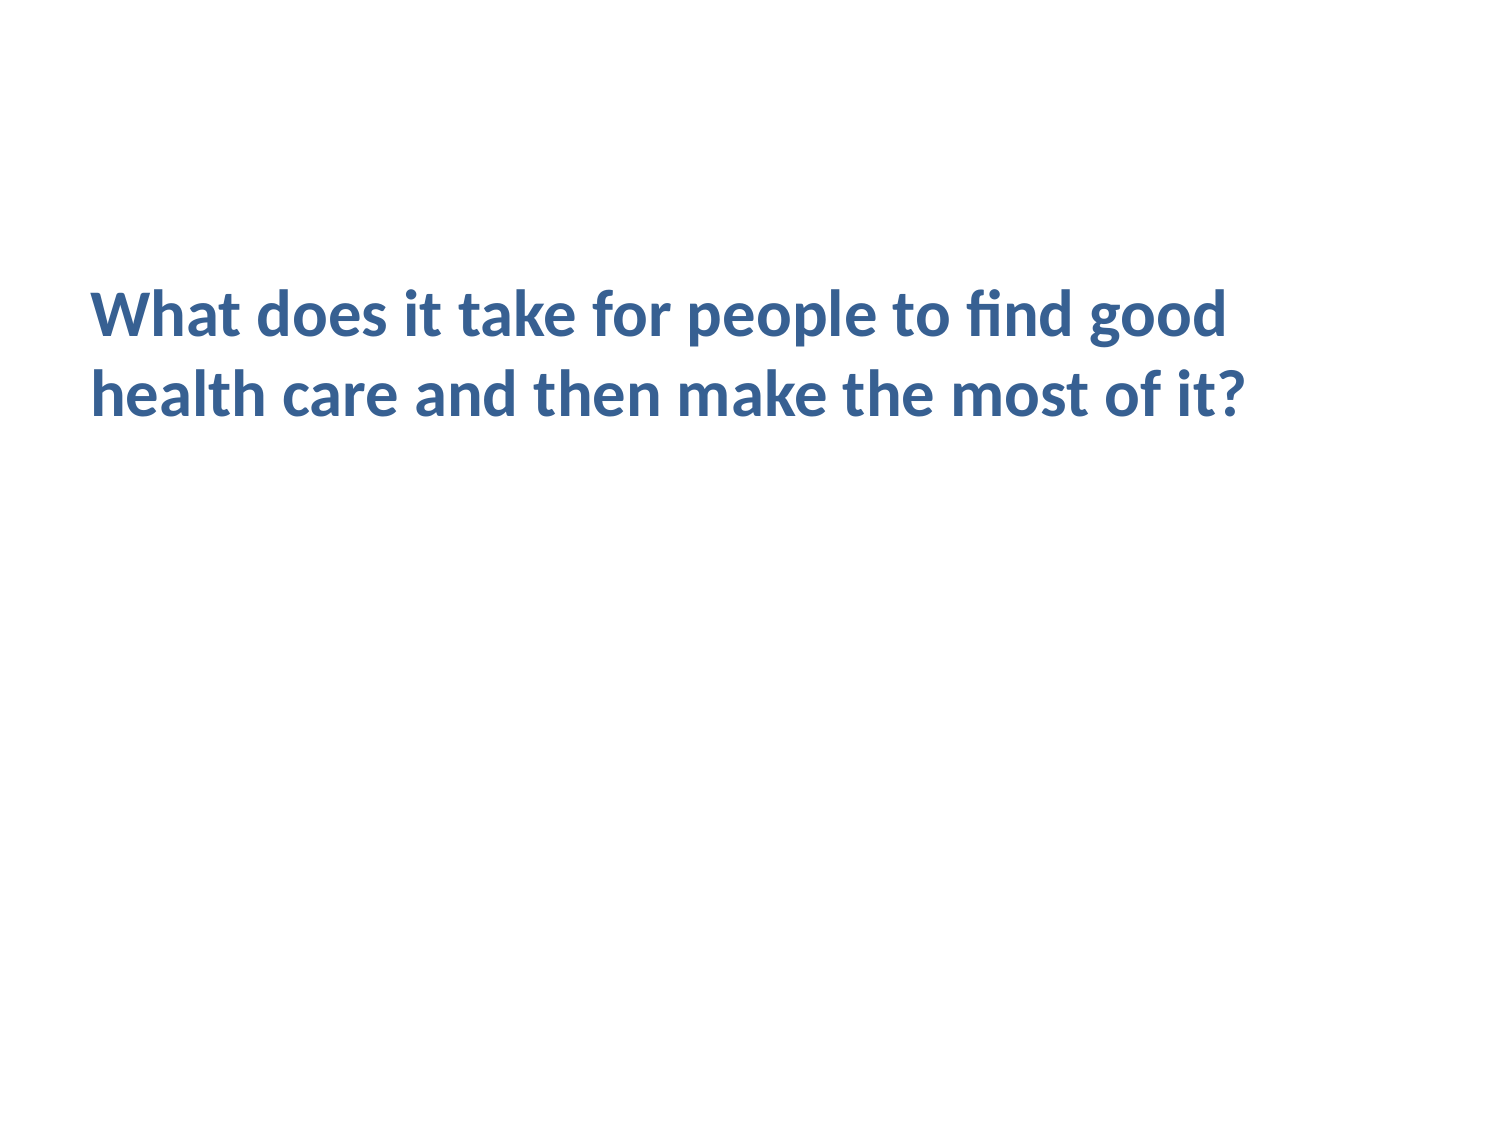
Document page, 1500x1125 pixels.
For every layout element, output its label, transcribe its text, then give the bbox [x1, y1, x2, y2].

list What does it take for people to find good health care and then make the most of it? [75, 262, 1425, 1005]
